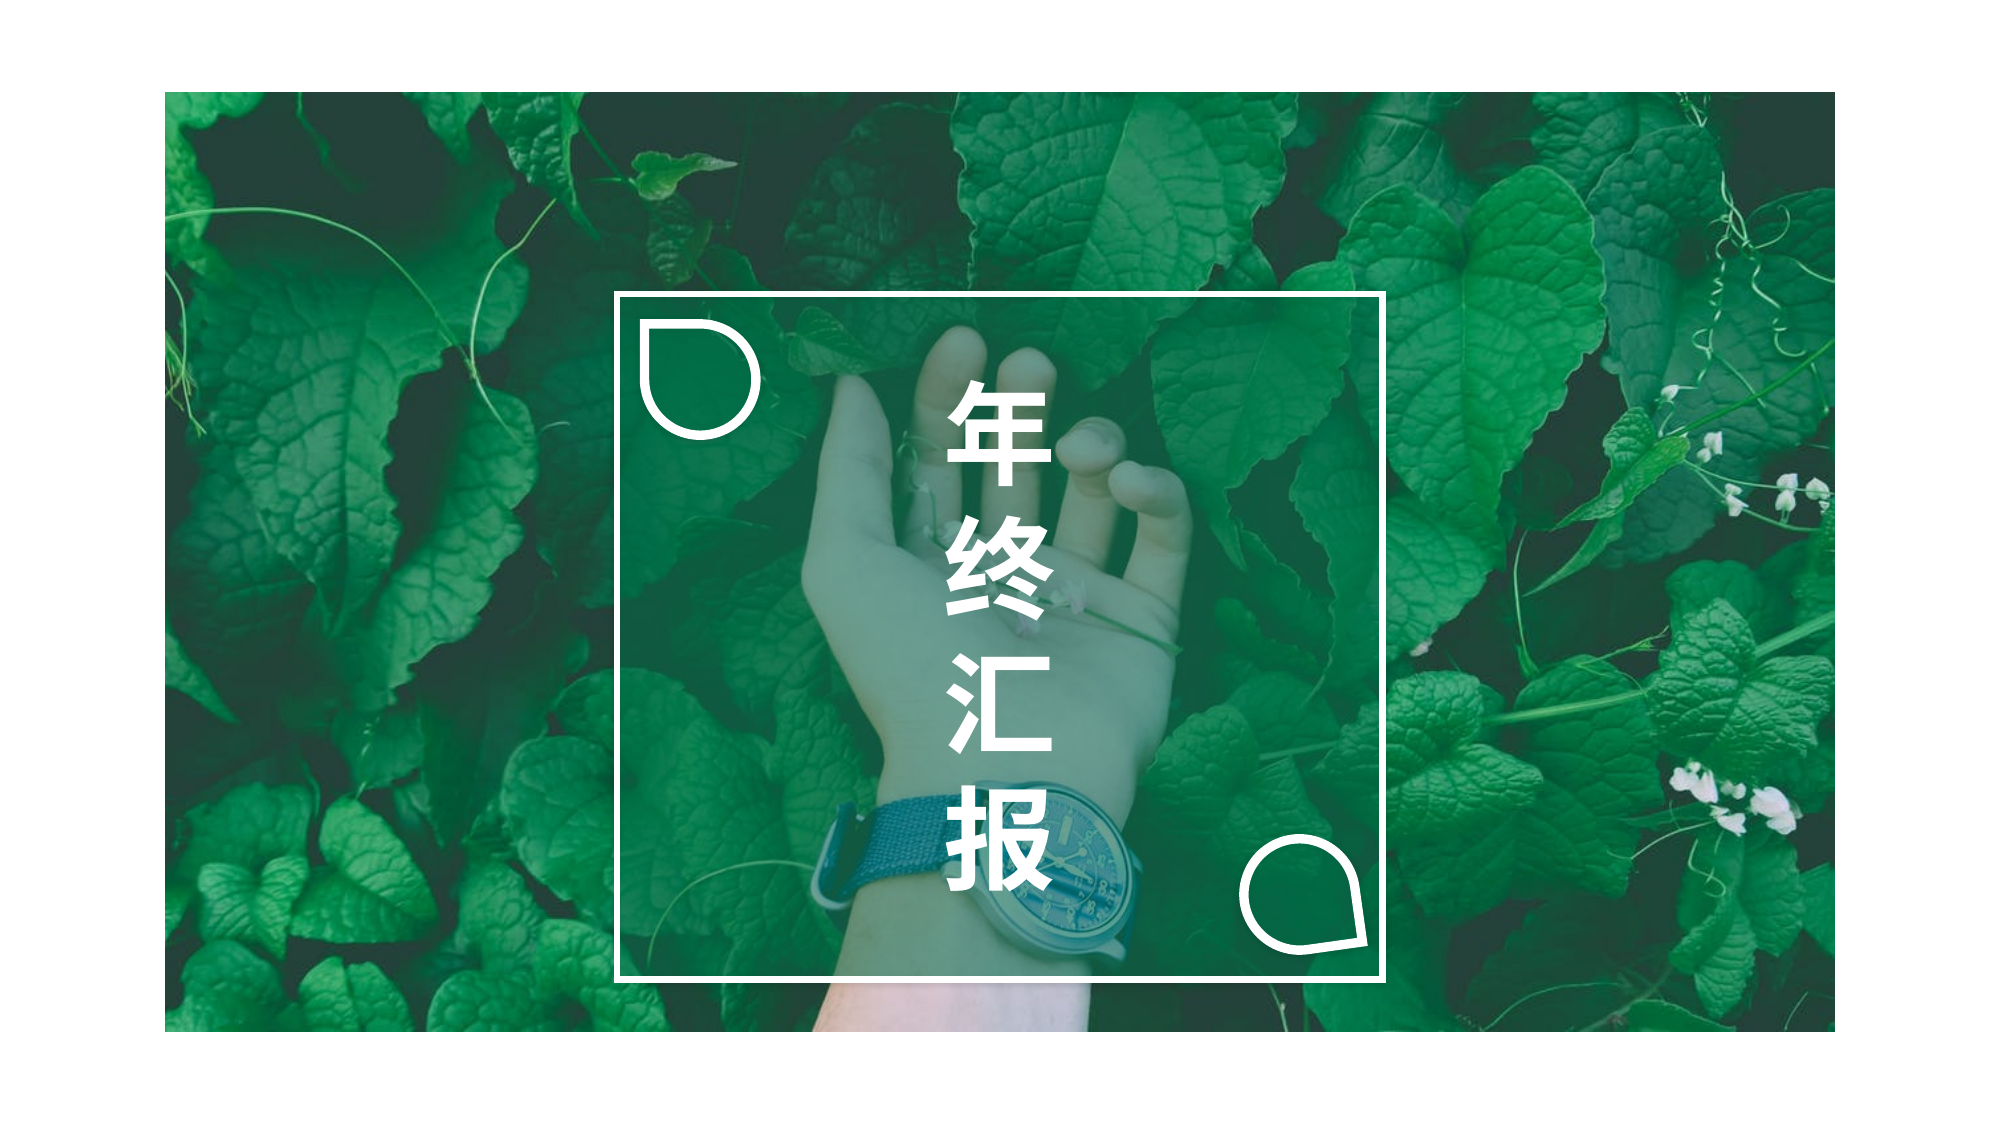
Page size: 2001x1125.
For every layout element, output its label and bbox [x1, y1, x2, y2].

picture [165, 92, 1835, 1033]
